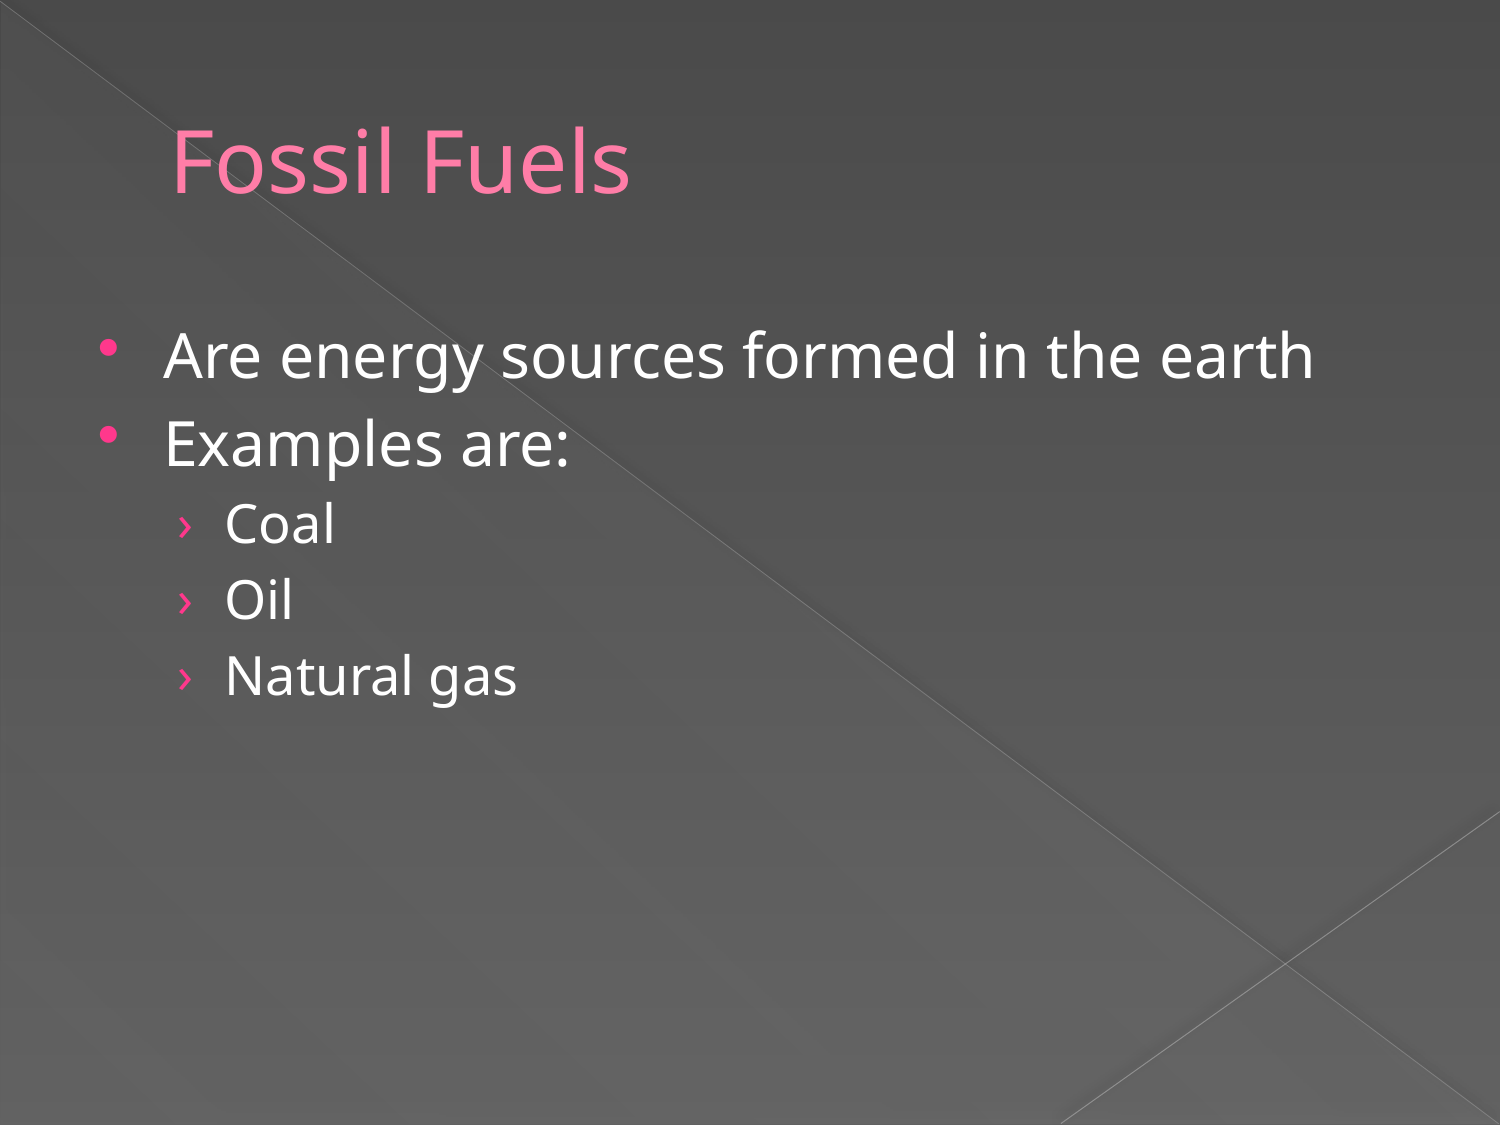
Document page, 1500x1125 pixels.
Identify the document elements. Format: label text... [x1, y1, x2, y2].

title Fossil Fuels [75, 43, 1425, 274]
list Are energy sources formed in the earth Examples are: Coal Oil Natural gas [75, 308, 1425, 1059]
